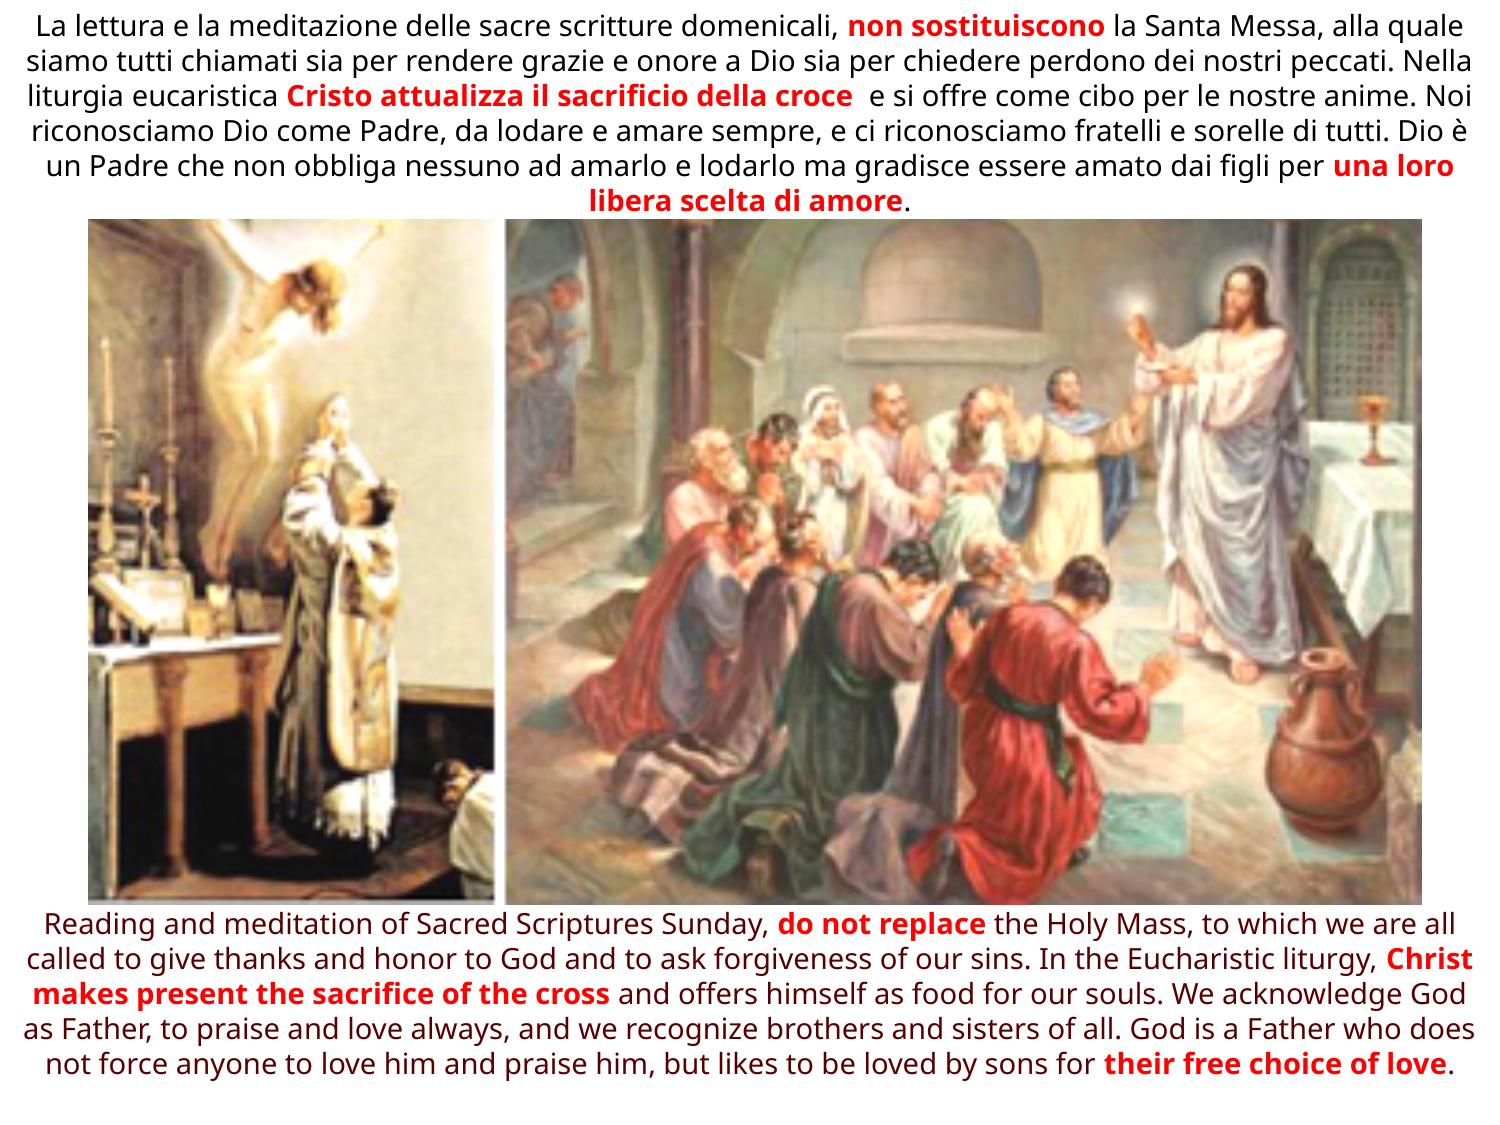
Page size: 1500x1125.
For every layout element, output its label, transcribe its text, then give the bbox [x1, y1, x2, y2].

text_box La lettura e la meditazione delle sacre scritture domenicali, non sostituiscono la Santa Messa, alla quale siamo tutti chiamati sia per rendere grazie e onore a Dio sia per chiedere perdono dei nostri peccati. Nella liturgia eucaristica Cristo attualizza il sacrificio della croce e si offre come cibo per le nostre anime. Noi riconosciamo Dio come Padre, da lodare e amare sempre, e ci riconosciamo fratelli e sorelle di tutti. Dio è un Padre che non obbliga nessuno ad amarlo e lodarlo ma gradisce essere amato dai figli per una loro libera scelta di amore. [0, 0, 1500, 225]
picture [88, 219, 1422, 905]
text_box Reading and meditation of Sacred Scriptures Sunday, do not replace the Holy Mass, to which we are all called to give thanks and honor to God and to ask forgiveness of our sins. In the Eucharistic liturgy, Christ makes present the sacrifice of the cross and offers himself as food for our souls. We acknowledge God as Father, to praise and love always, and we recognize brothers and sisters of all. God is a Father who does not force anyone to love him and praise him, but likes to be loved by sons for their free choice of love. [0, 897, 1500, 1088]
